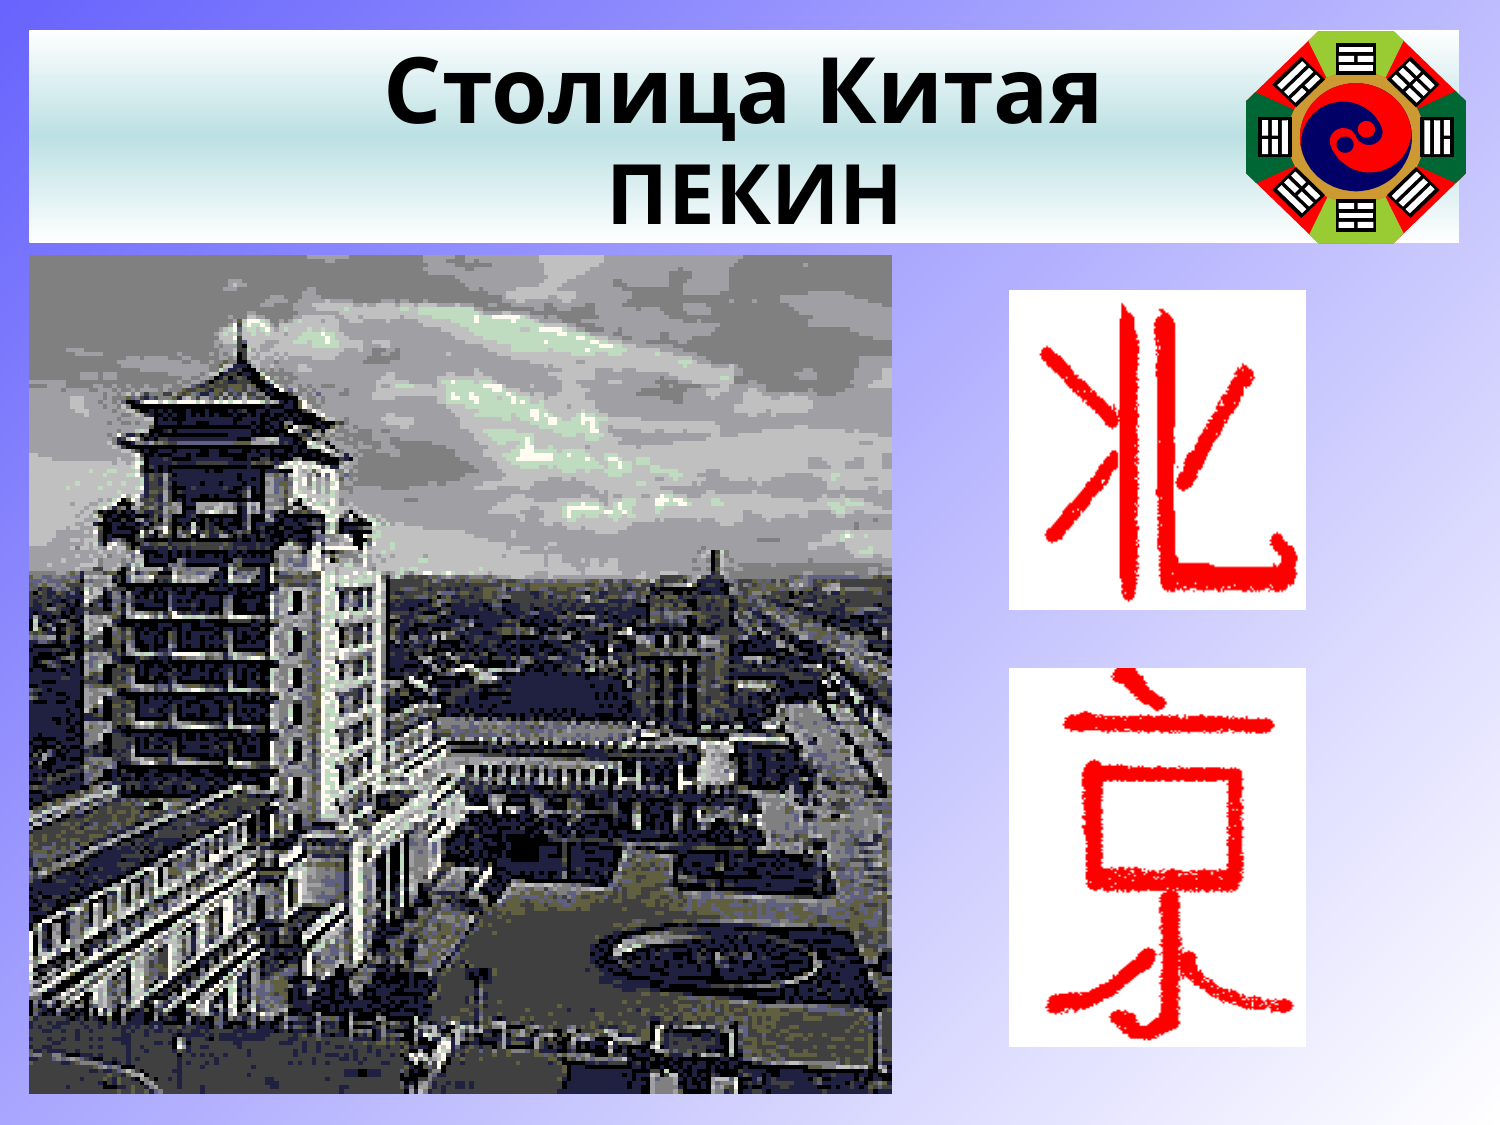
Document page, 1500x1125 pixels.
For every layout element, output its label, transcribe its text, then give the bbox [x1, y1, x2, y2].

picture [1009, 290, 1306, 610]
picture [1245, 30, 1467, 244]
picture [29, 255, 892, 1095]
text_box Столица Китая ПЕКИН [29, 30, 1244, 243]
picture [1009, 668, 1306, 1048]
